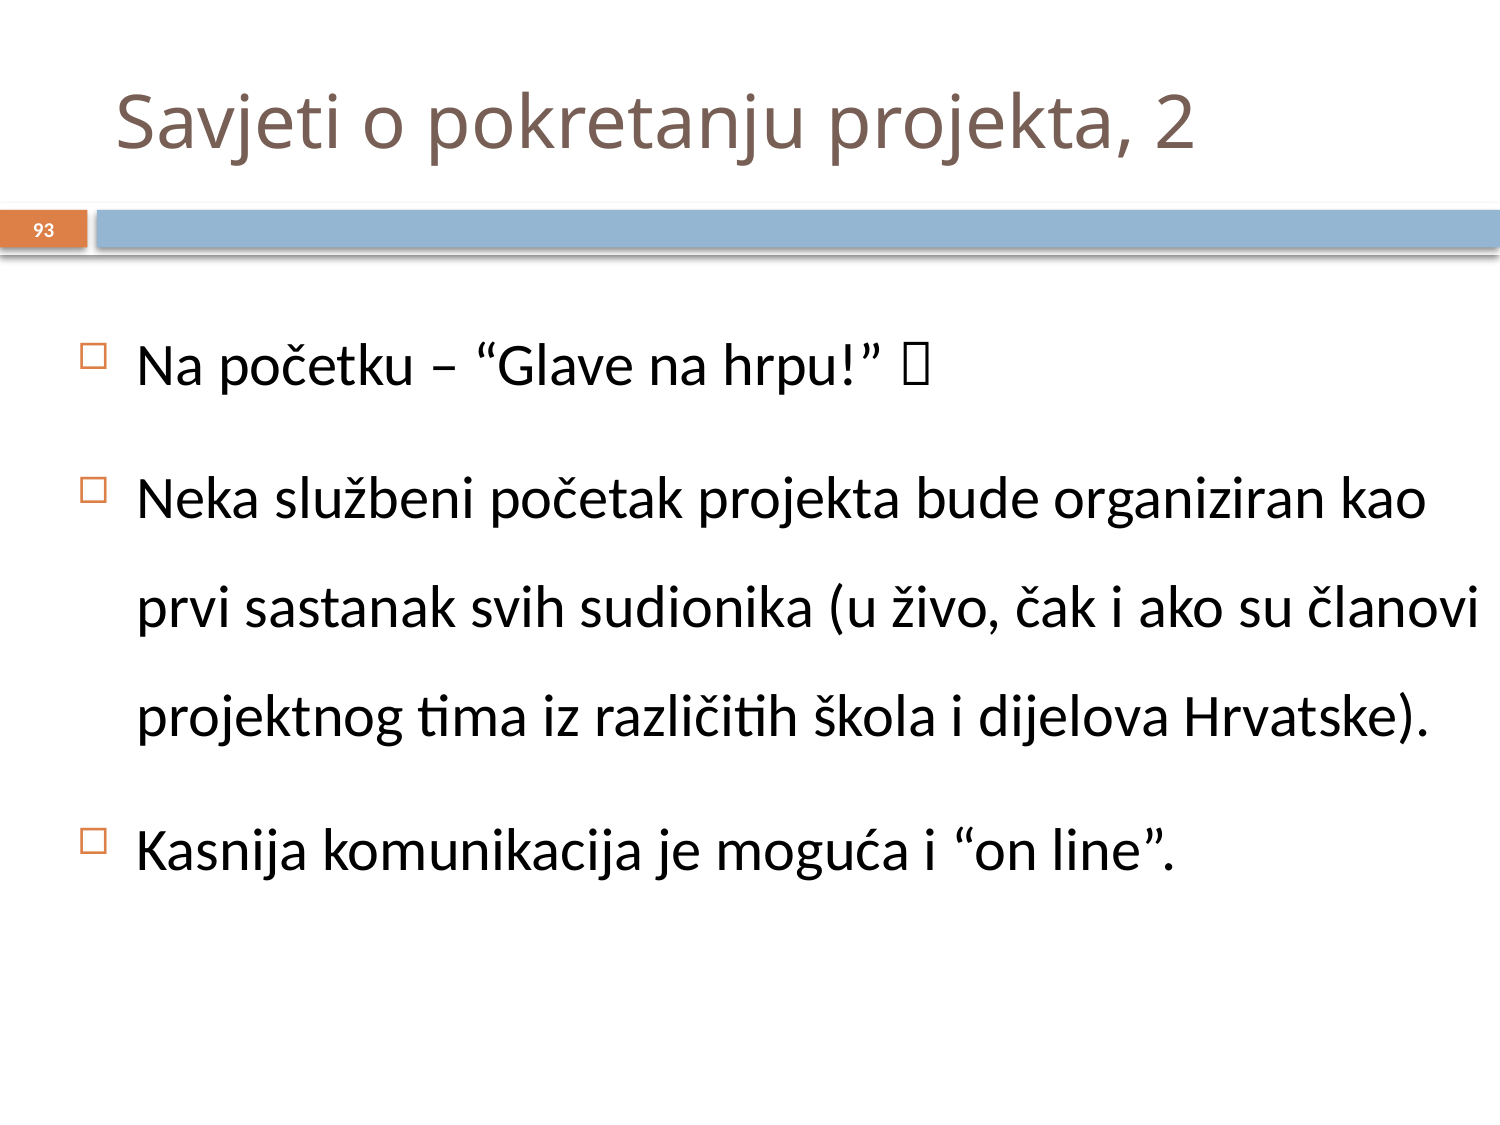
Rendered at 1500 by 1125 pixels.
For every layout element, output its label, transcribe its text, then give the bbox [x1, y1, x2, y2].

title Savjeti o pokretanju projekta, 2 [100, 37, 1439, 201]
list Na početku – “Glave na hrpu!”  Neka službeni početak projekta bude organiziran kao prvi sastanak svih sudionika (u živo, čak i ako su članovi projektnog tima iz različitih škola i dijelova Hrvatske). Kasnija komunikacija je moguća i “on line”. [62, 281, 1500, 952]
slide_number 93 [0, 208, 88, 249]
